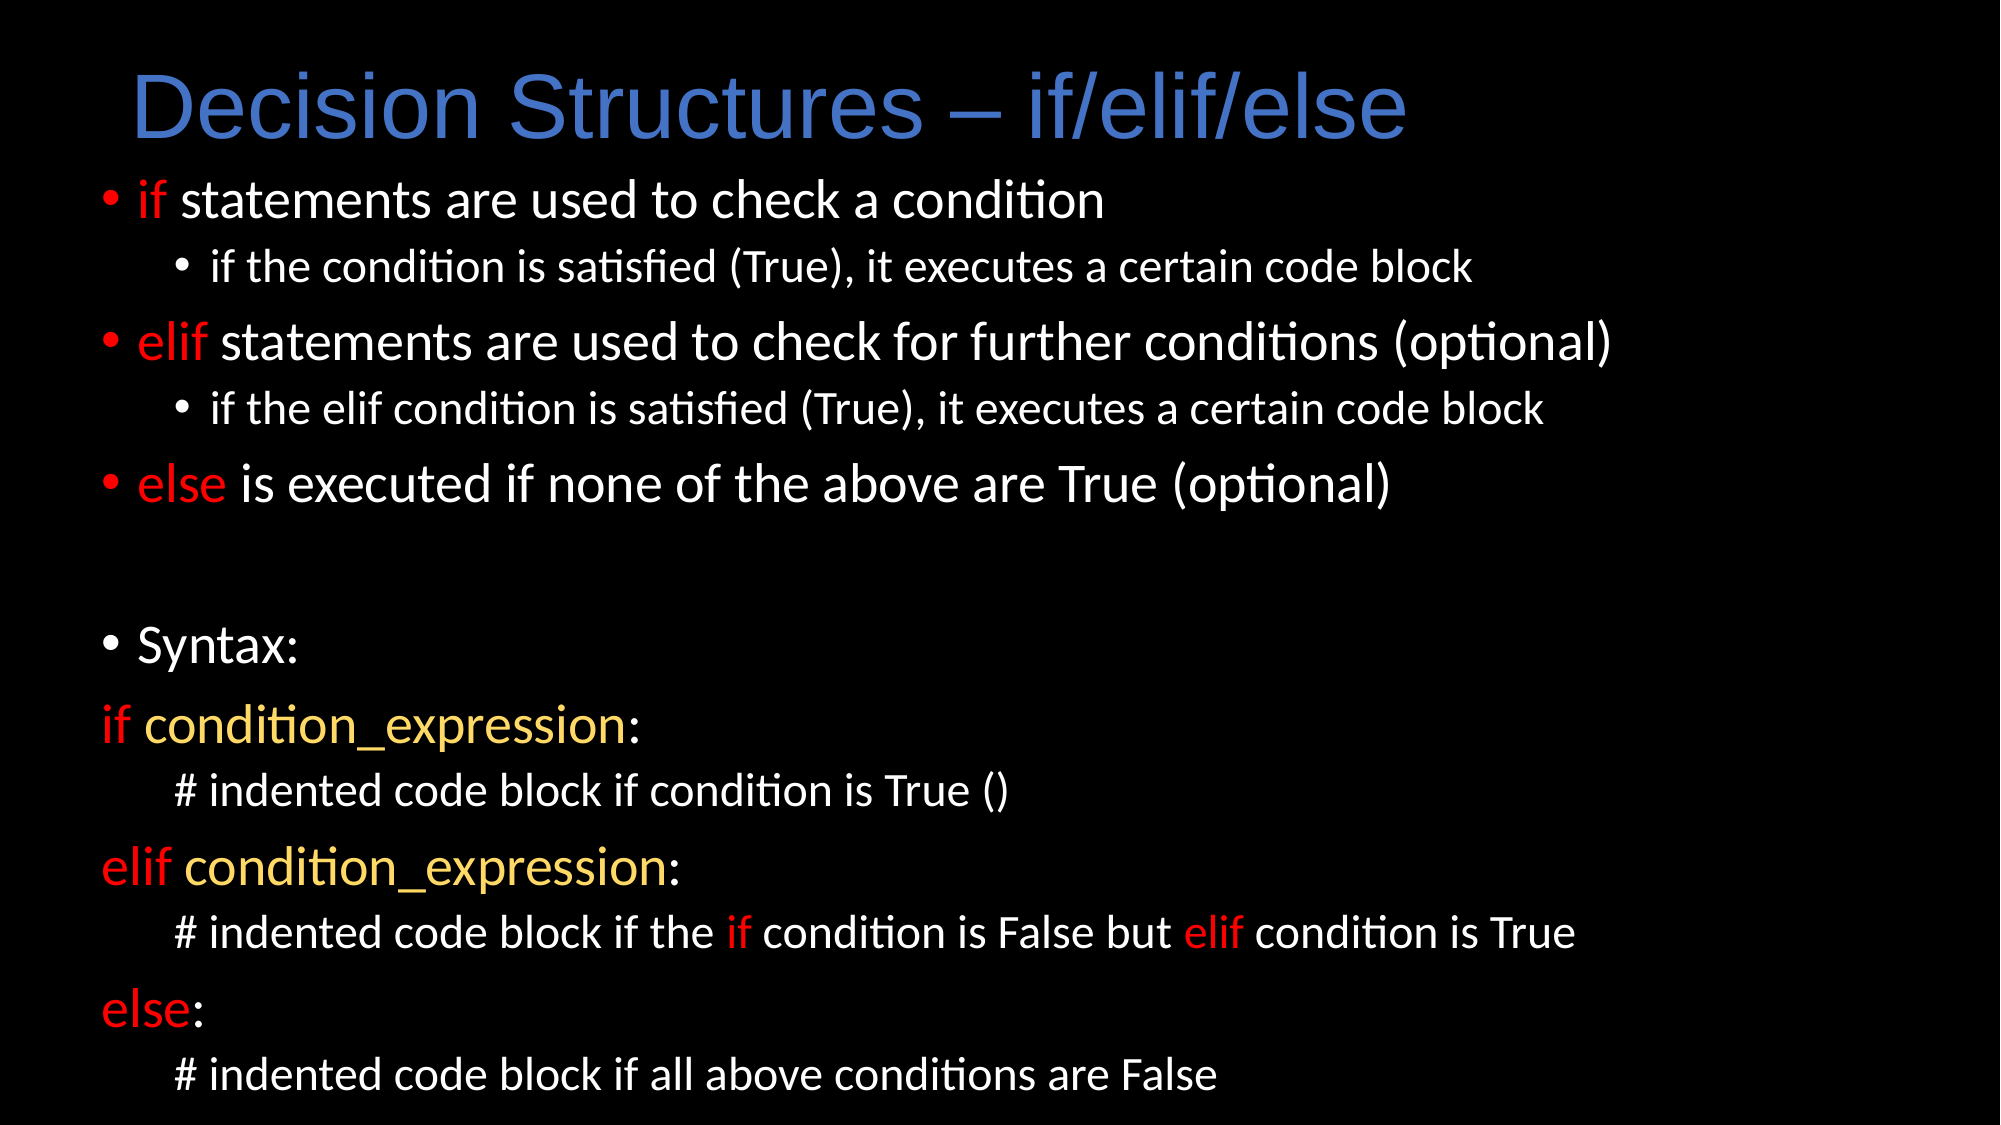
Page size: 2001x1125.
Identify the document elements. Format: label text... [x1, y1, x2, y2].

title Decision Structures – if/elif/else [115, 0, 1841, 163]
list if statements are used to check a condition if the condition is satisfied (True), it executes a certain code block elif statements are used to check for further conditions (optional) if the elif condition is satisfied (True), it executes a certain code block else is executed if none of the above are True (optional) Syntax: if condition_expression: # indented code block if condition is True () elif condition_expression: # indented code block if the if condition is False but elif condition is True else: # indented code block if all above conditions are False [86, 163, 1863, 1109]
